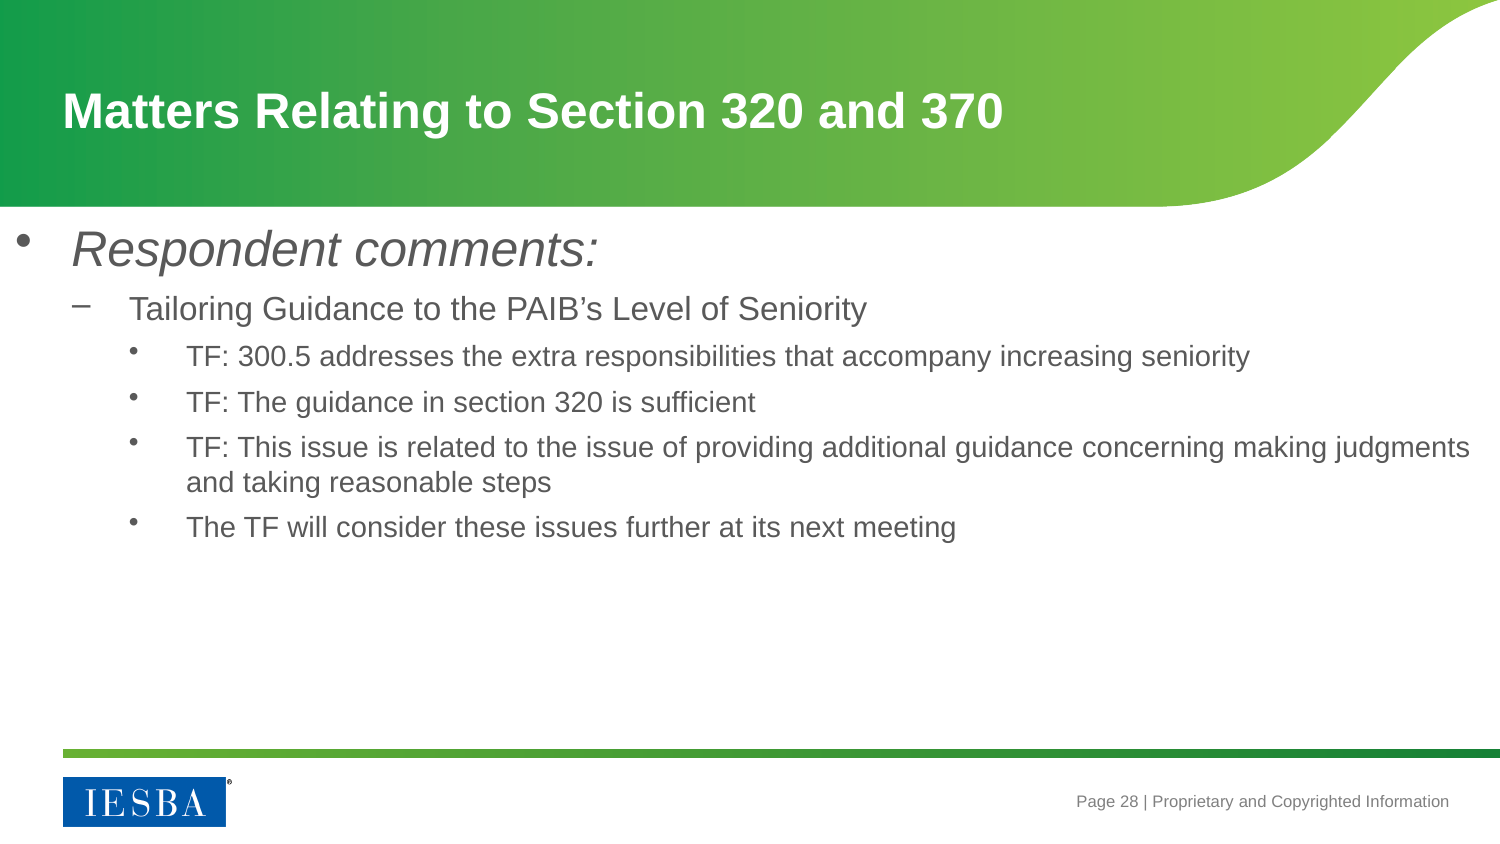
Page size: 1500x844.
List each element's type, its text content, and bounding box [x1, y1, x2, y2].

list Respondent comments: Tailoring Guidance to the PAIB’s Level of Seniority TF: 300.5 addresses the extra responsibilities that accompany increasing seniority TF: The guidance in section 320 is sufficient TF: This issue is related to the issue of providing additional guidance concerning making judgments and taking reasonable steps The TF will consider these issues further at its next meeting [0, 209, 1500, 747]
title Matters Relating to Section 320 and 370 [62, 75, 1300, 142]
picture [63, 777, 232, 827]
picture [0, 0, 1500, 207]
